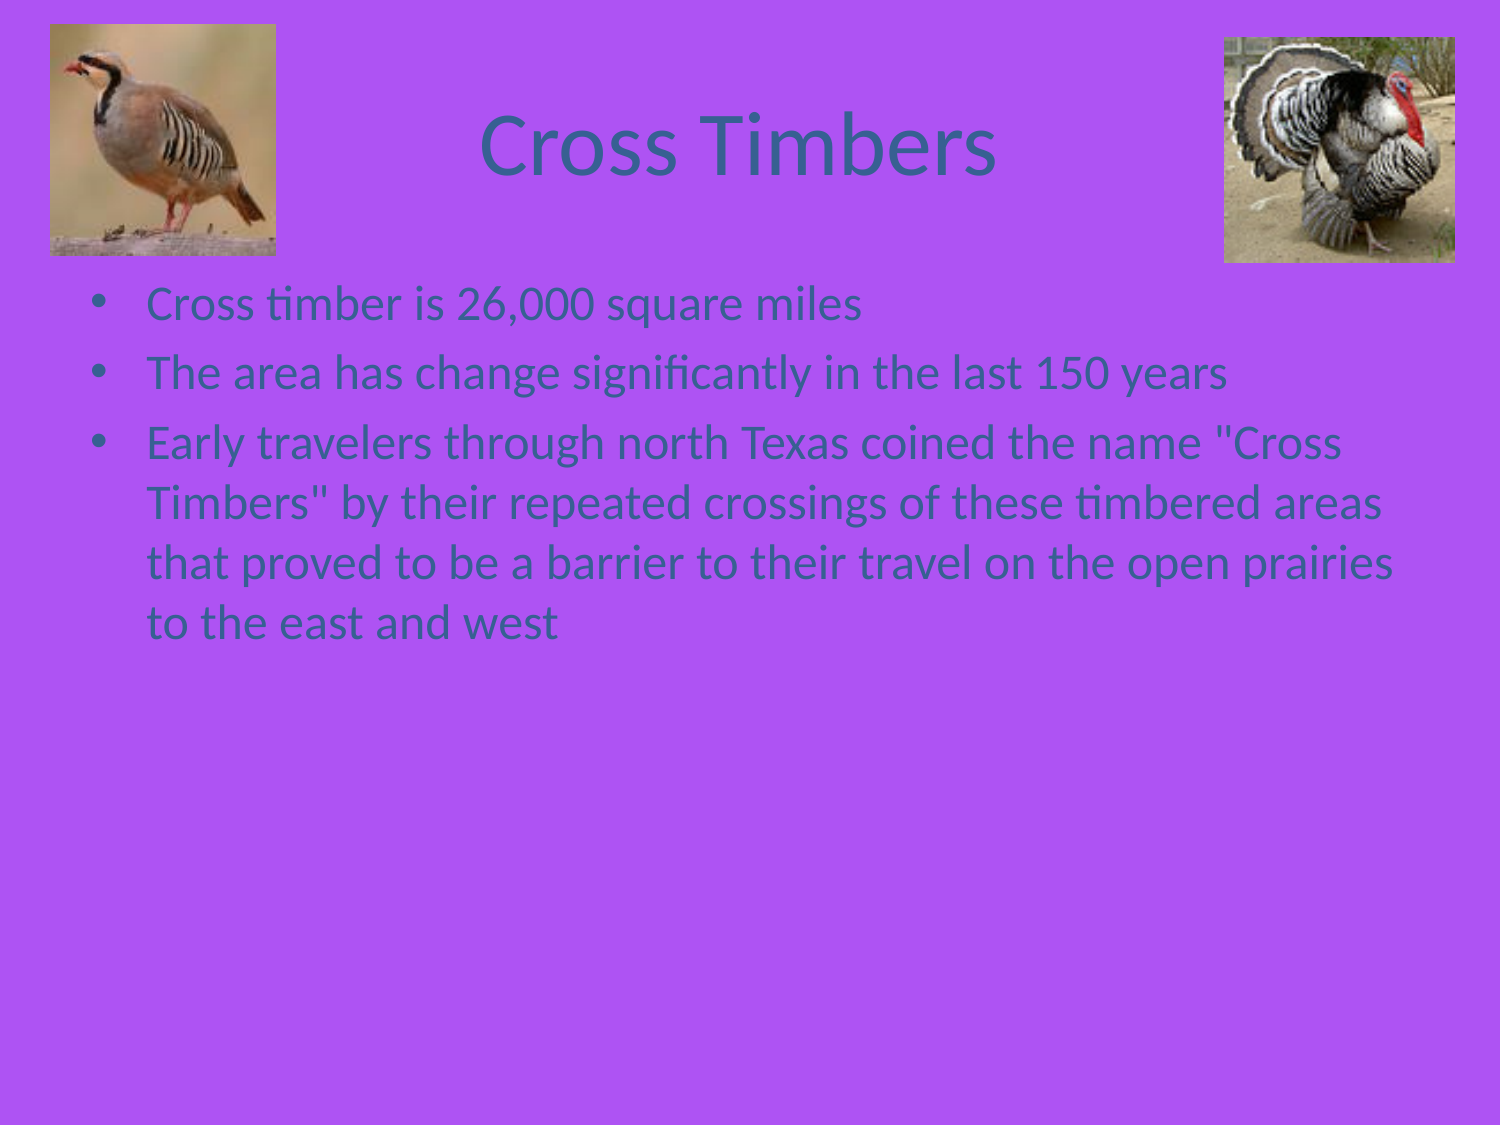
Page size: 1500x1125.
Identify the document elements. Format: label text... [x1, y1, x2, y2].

list Cross timber is 26,000 square miles The area has change significantly in the last 150 years Early travelers through north Texas coined the name "Cross Timbers" by their repeated crossings of these timbered areas that proved to be a barrier to their travel on the open prairies to the east and west [75, 262, 1425, 1005]
picture [1224, 37, 1455, 263]
title Cross Timbers [279, 45, 1219, 233]
picture [49, 24, 276, 256]
